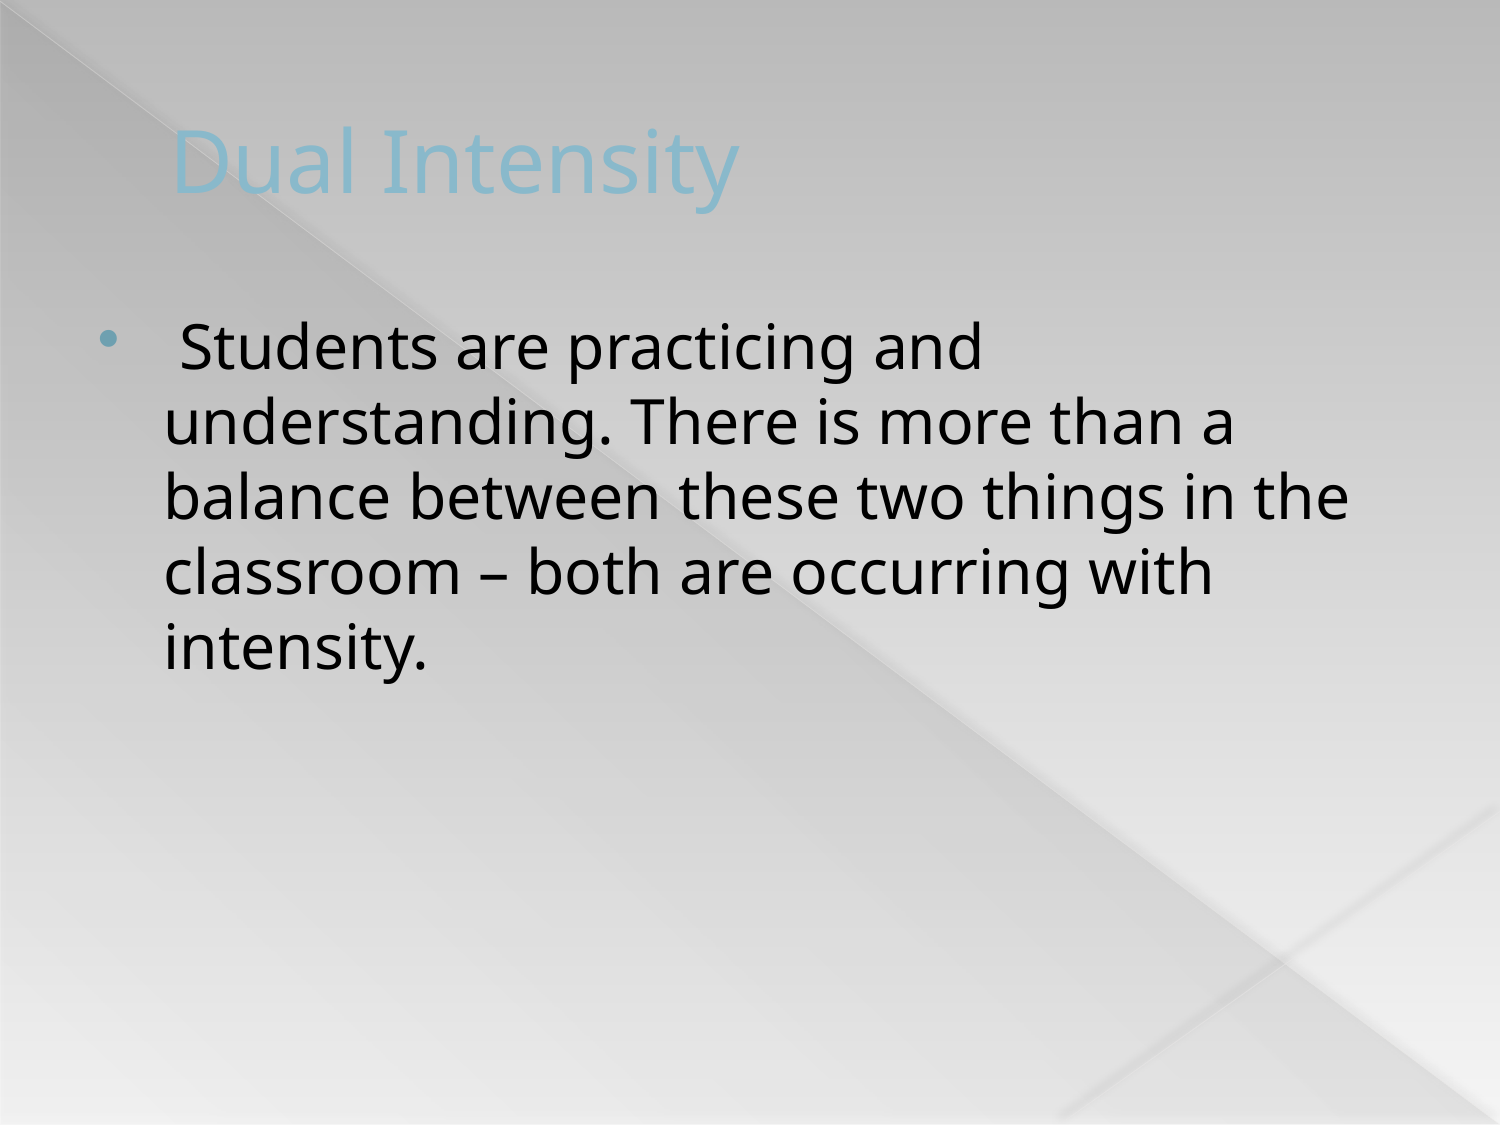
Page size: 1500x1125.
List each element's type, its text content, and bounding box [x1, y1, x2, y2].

list Students are practicing and understanding. There is more than a balance between these two things in the classroom – both are occurring with intensity. [75, 212, 1425, 1059]
title Dual Intensity [75, 43, 1425, 212]
